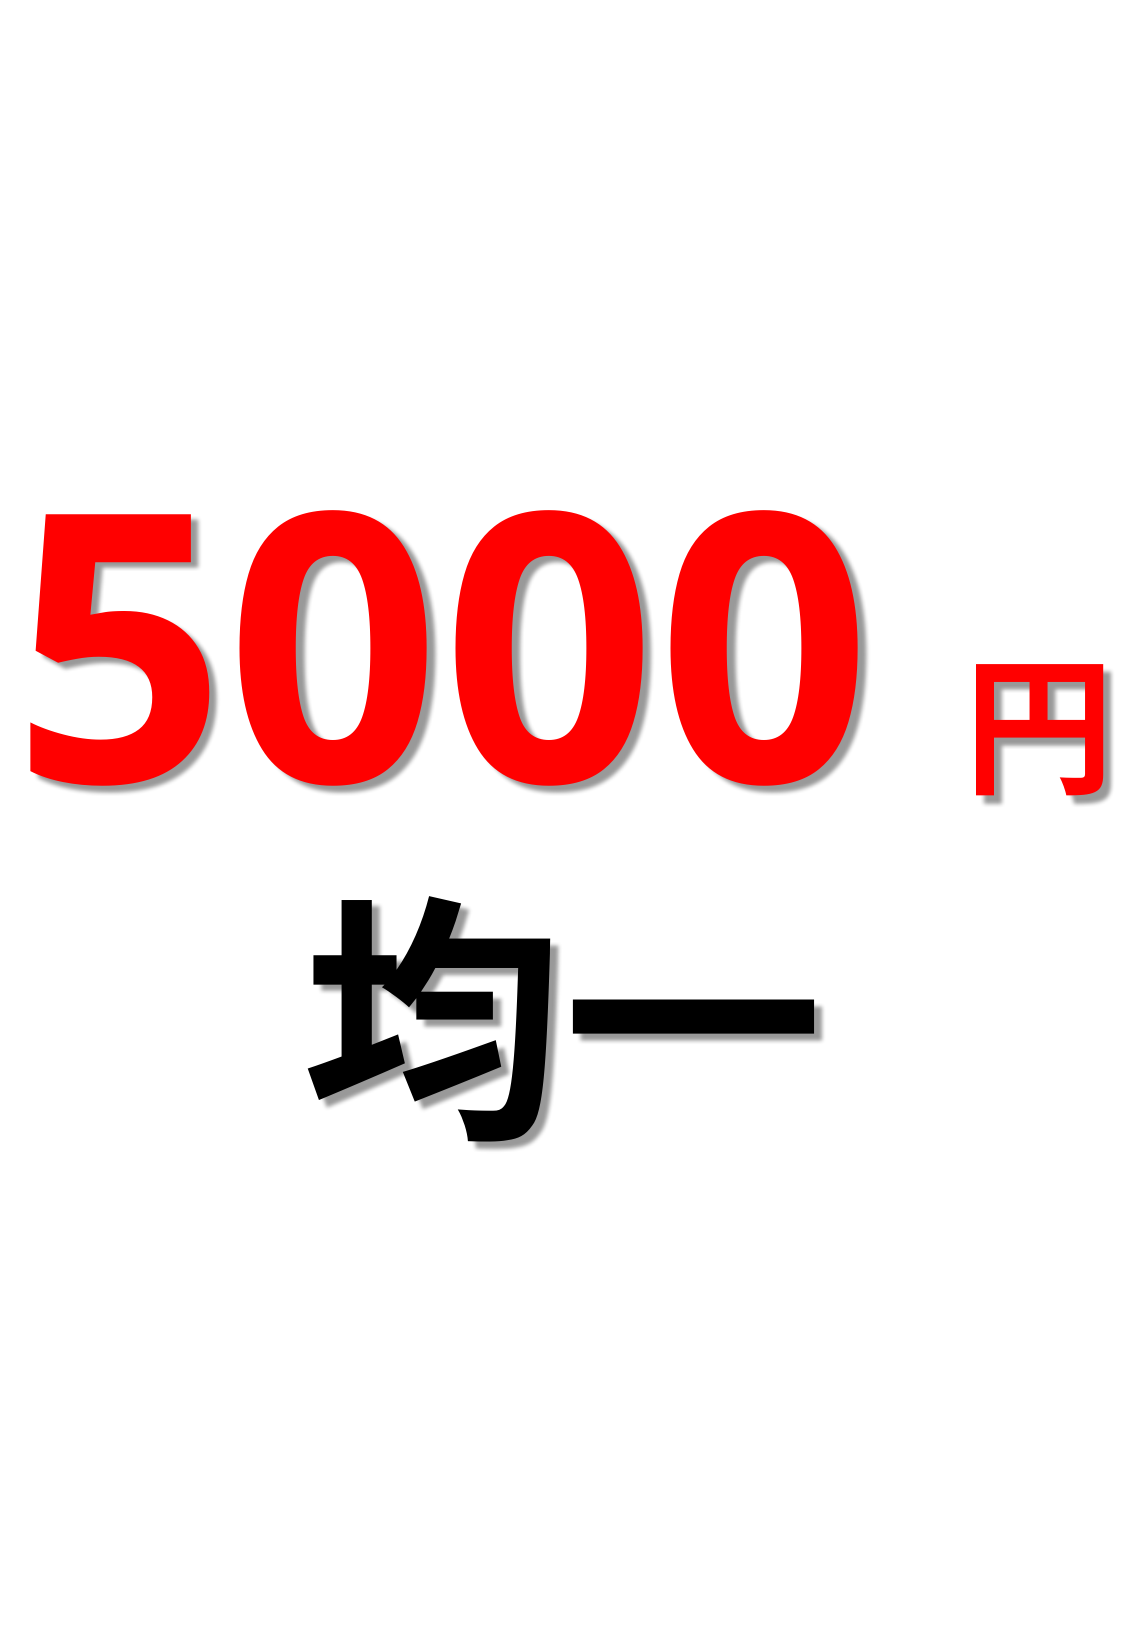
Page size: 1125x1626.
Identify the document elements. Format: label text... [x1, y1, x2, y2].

text_box 5000円 均一 [0, 400, 1125, 1178]
